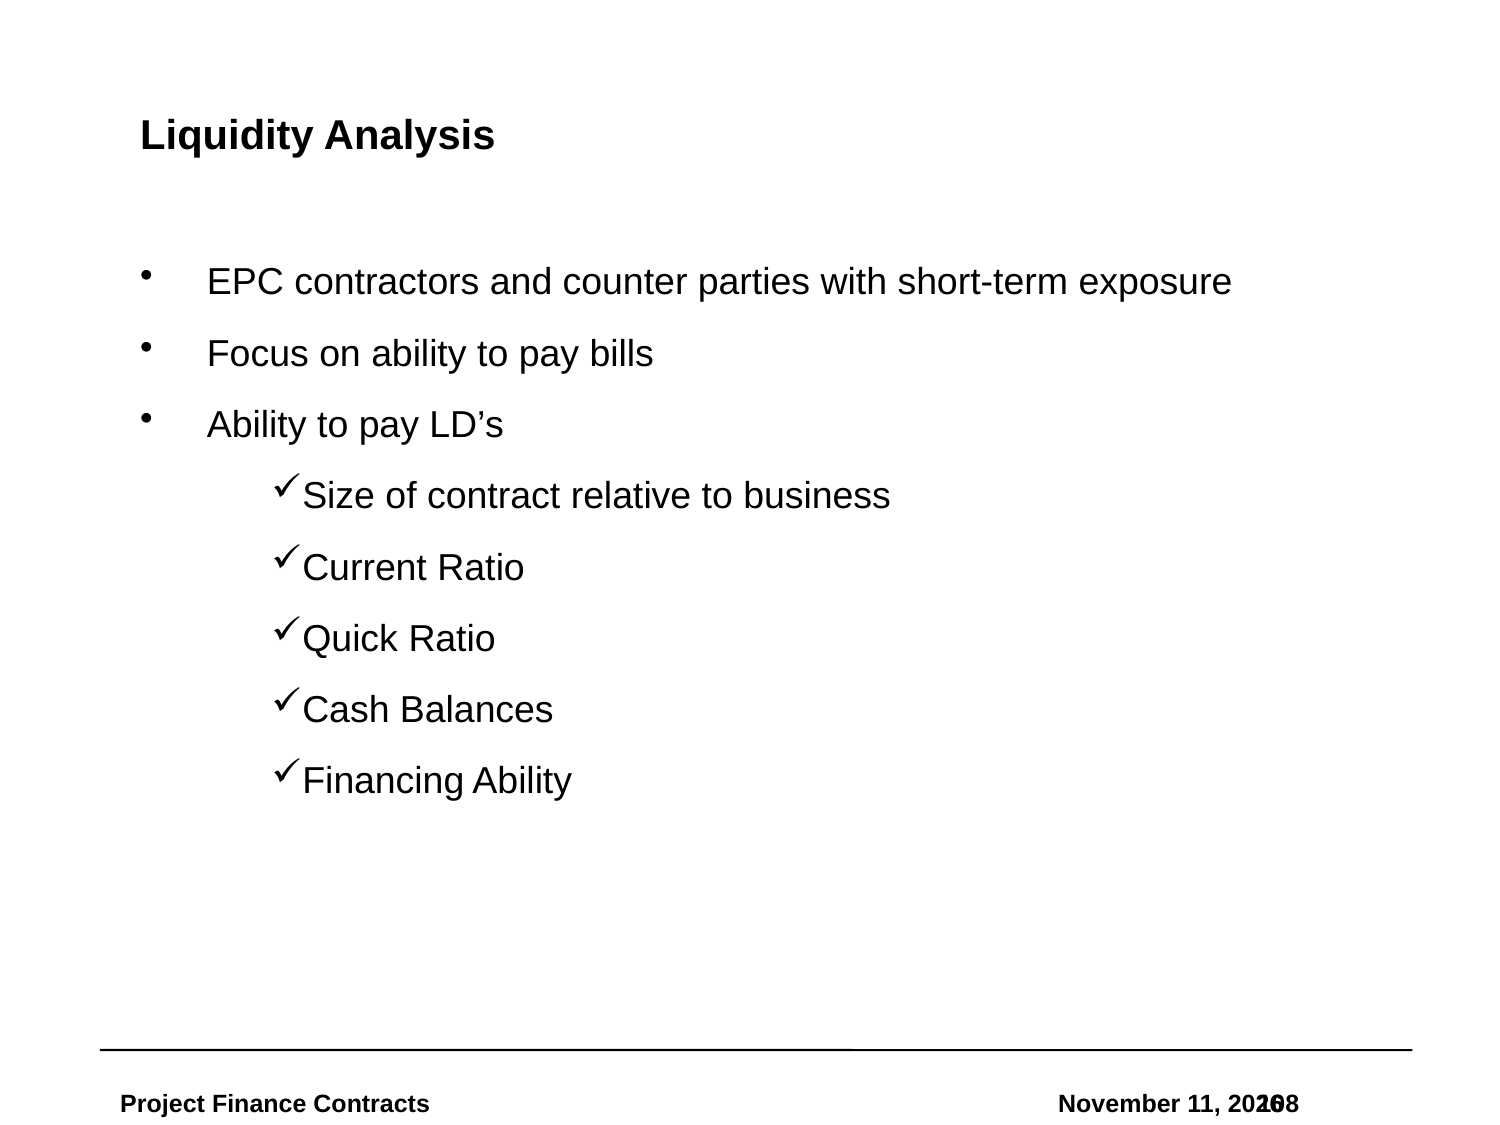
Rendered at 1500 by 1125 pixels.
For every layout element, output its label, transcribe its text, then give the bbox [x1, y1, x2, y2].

title Liquidity Analysis [124, 99, 1288, 226]
list EPC contractors and counter parties with short-term exposure Focus on ability to pay bills Ability to pay LD’s Size of contract relative to business Current Ratio Quick Ratio Cash Balances Financing Ability [124, 249, 1376, 1001]
